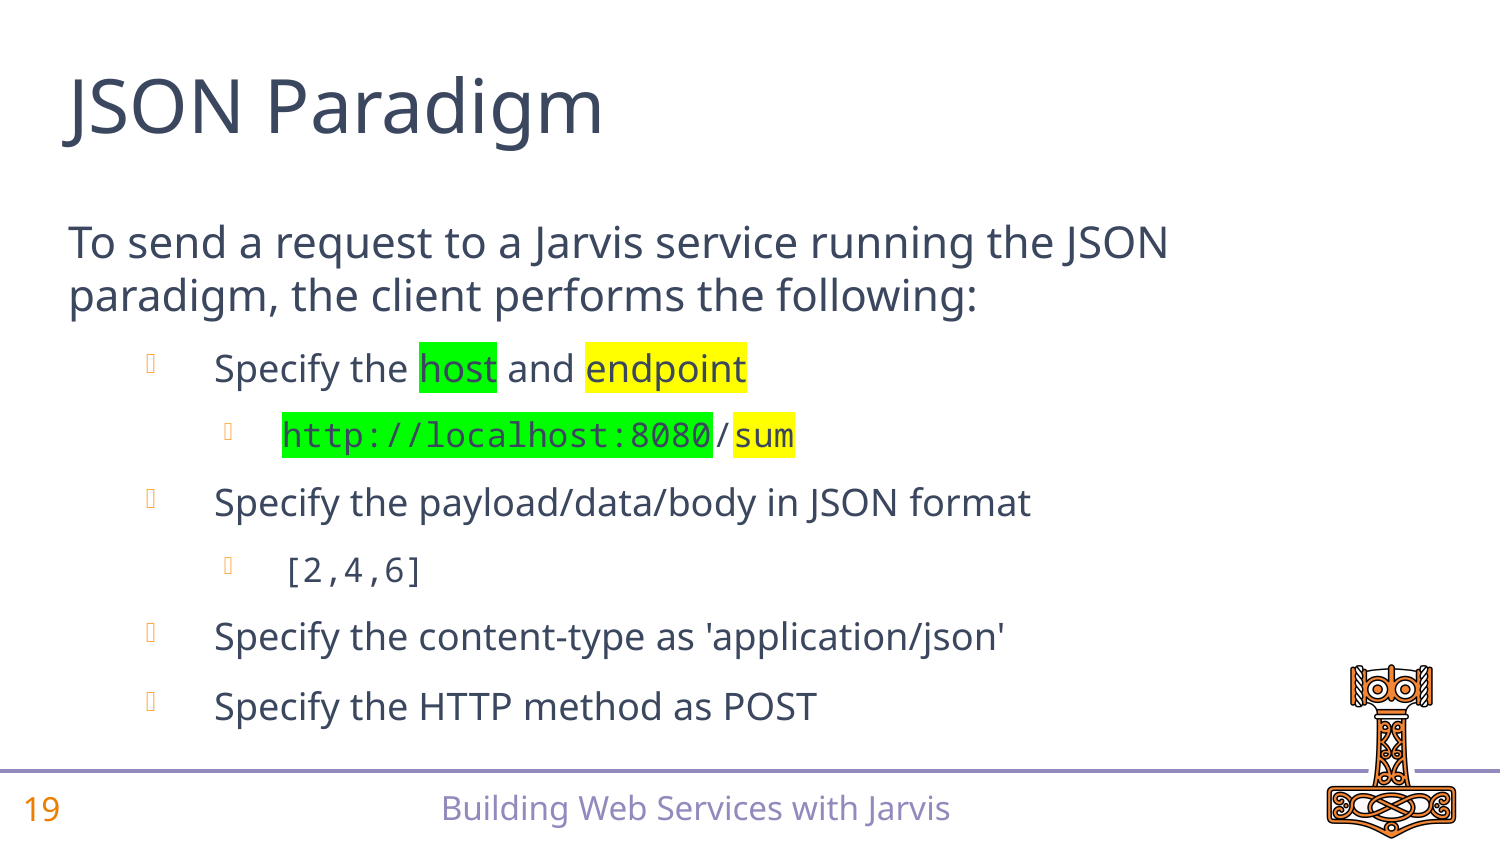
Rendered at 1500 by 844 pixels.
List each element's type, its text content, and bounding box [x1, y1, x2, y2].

picture [1320, 655, 1461, 844]
title JSON Paradigm [53, 43, 1203, 157]
list To send a request to a Jarvis service running the JSON paradigm, the client performs the following: Specify the host and endpoint http://localhost:8080/sum Specify the payload/data/body in JSON format [2,4,6] Specify the content-type as 'application/json' Specify the HTTP method as POST [53, 207, 1349, 740]
